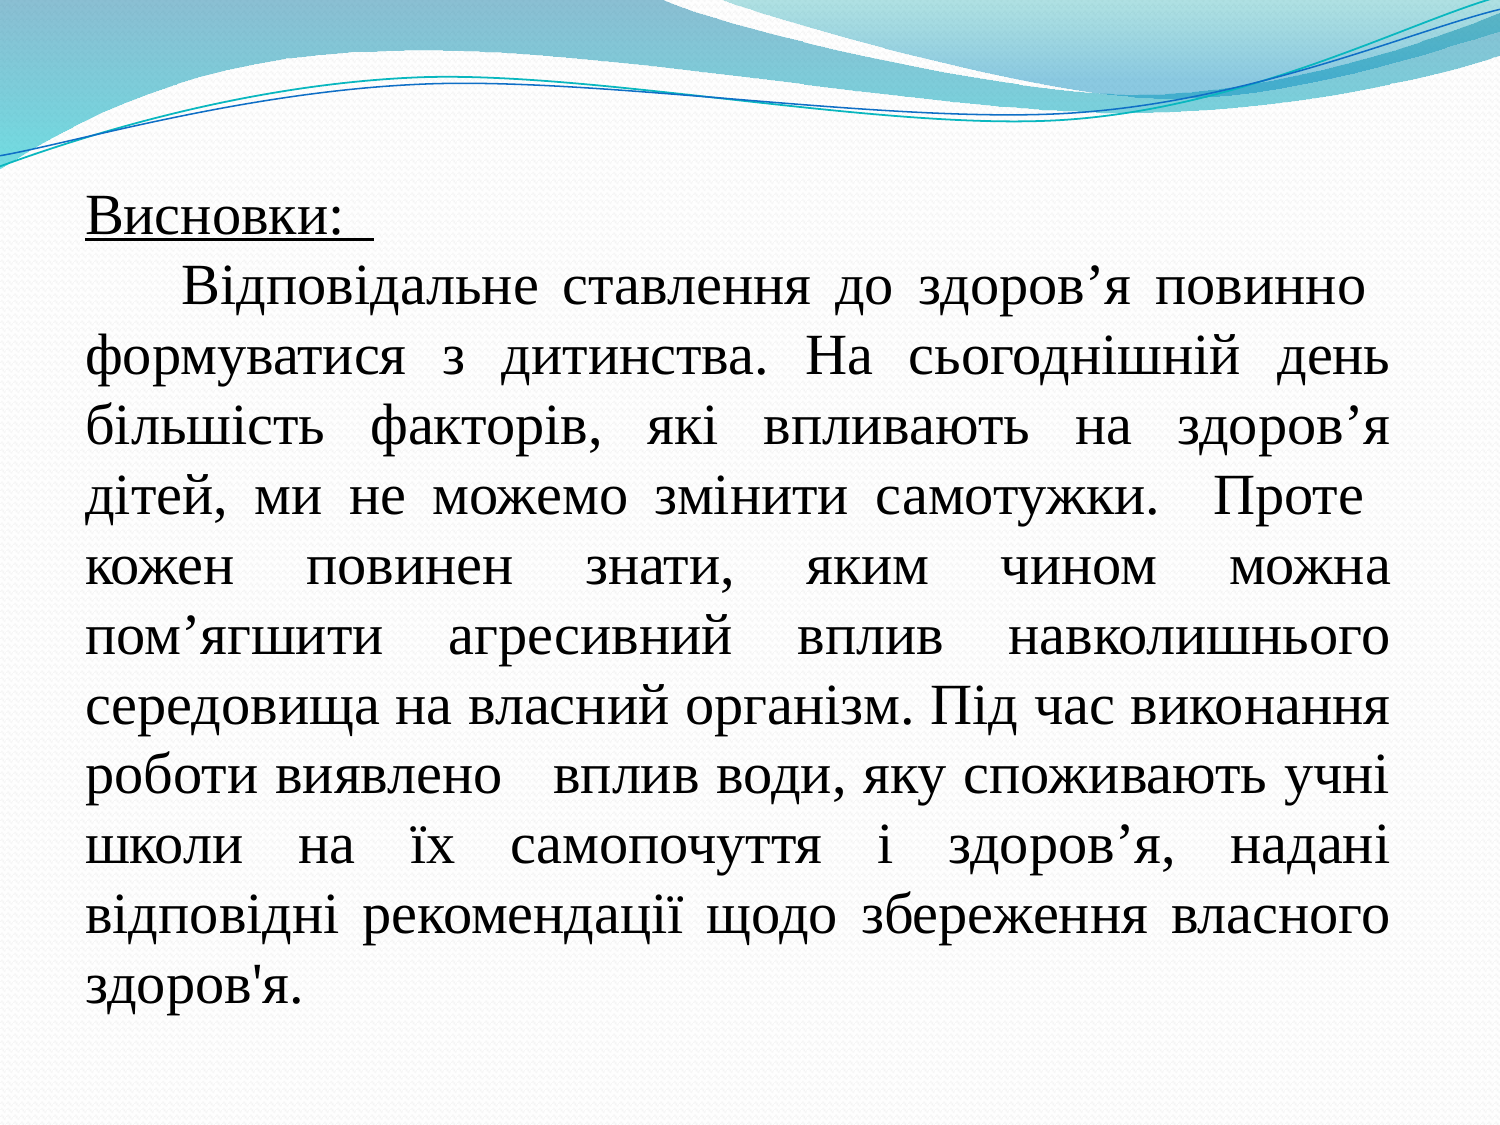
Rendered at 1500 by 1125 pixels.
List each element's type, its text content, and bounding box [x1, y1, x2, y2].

text_box Висновки: Відповідальне ставлення до здоров’я повинно формуватися з дитинства. На сьогоднішній день більшість факторів, які впливають на здоров’я дітей, ми не можемо змінити самотужки. Проте кожен повинен знати, яким чином можна пом’ягшити агресивний вплив навколишнього середовища на власний організм. Під час виконання роботи виявлено вплив води, яку споживають учні школи на їх самопочуття і здоров’я, надані відповідні рекомендації щодо збереження власного здоров'я. [70, 168, 1407, 1024]
